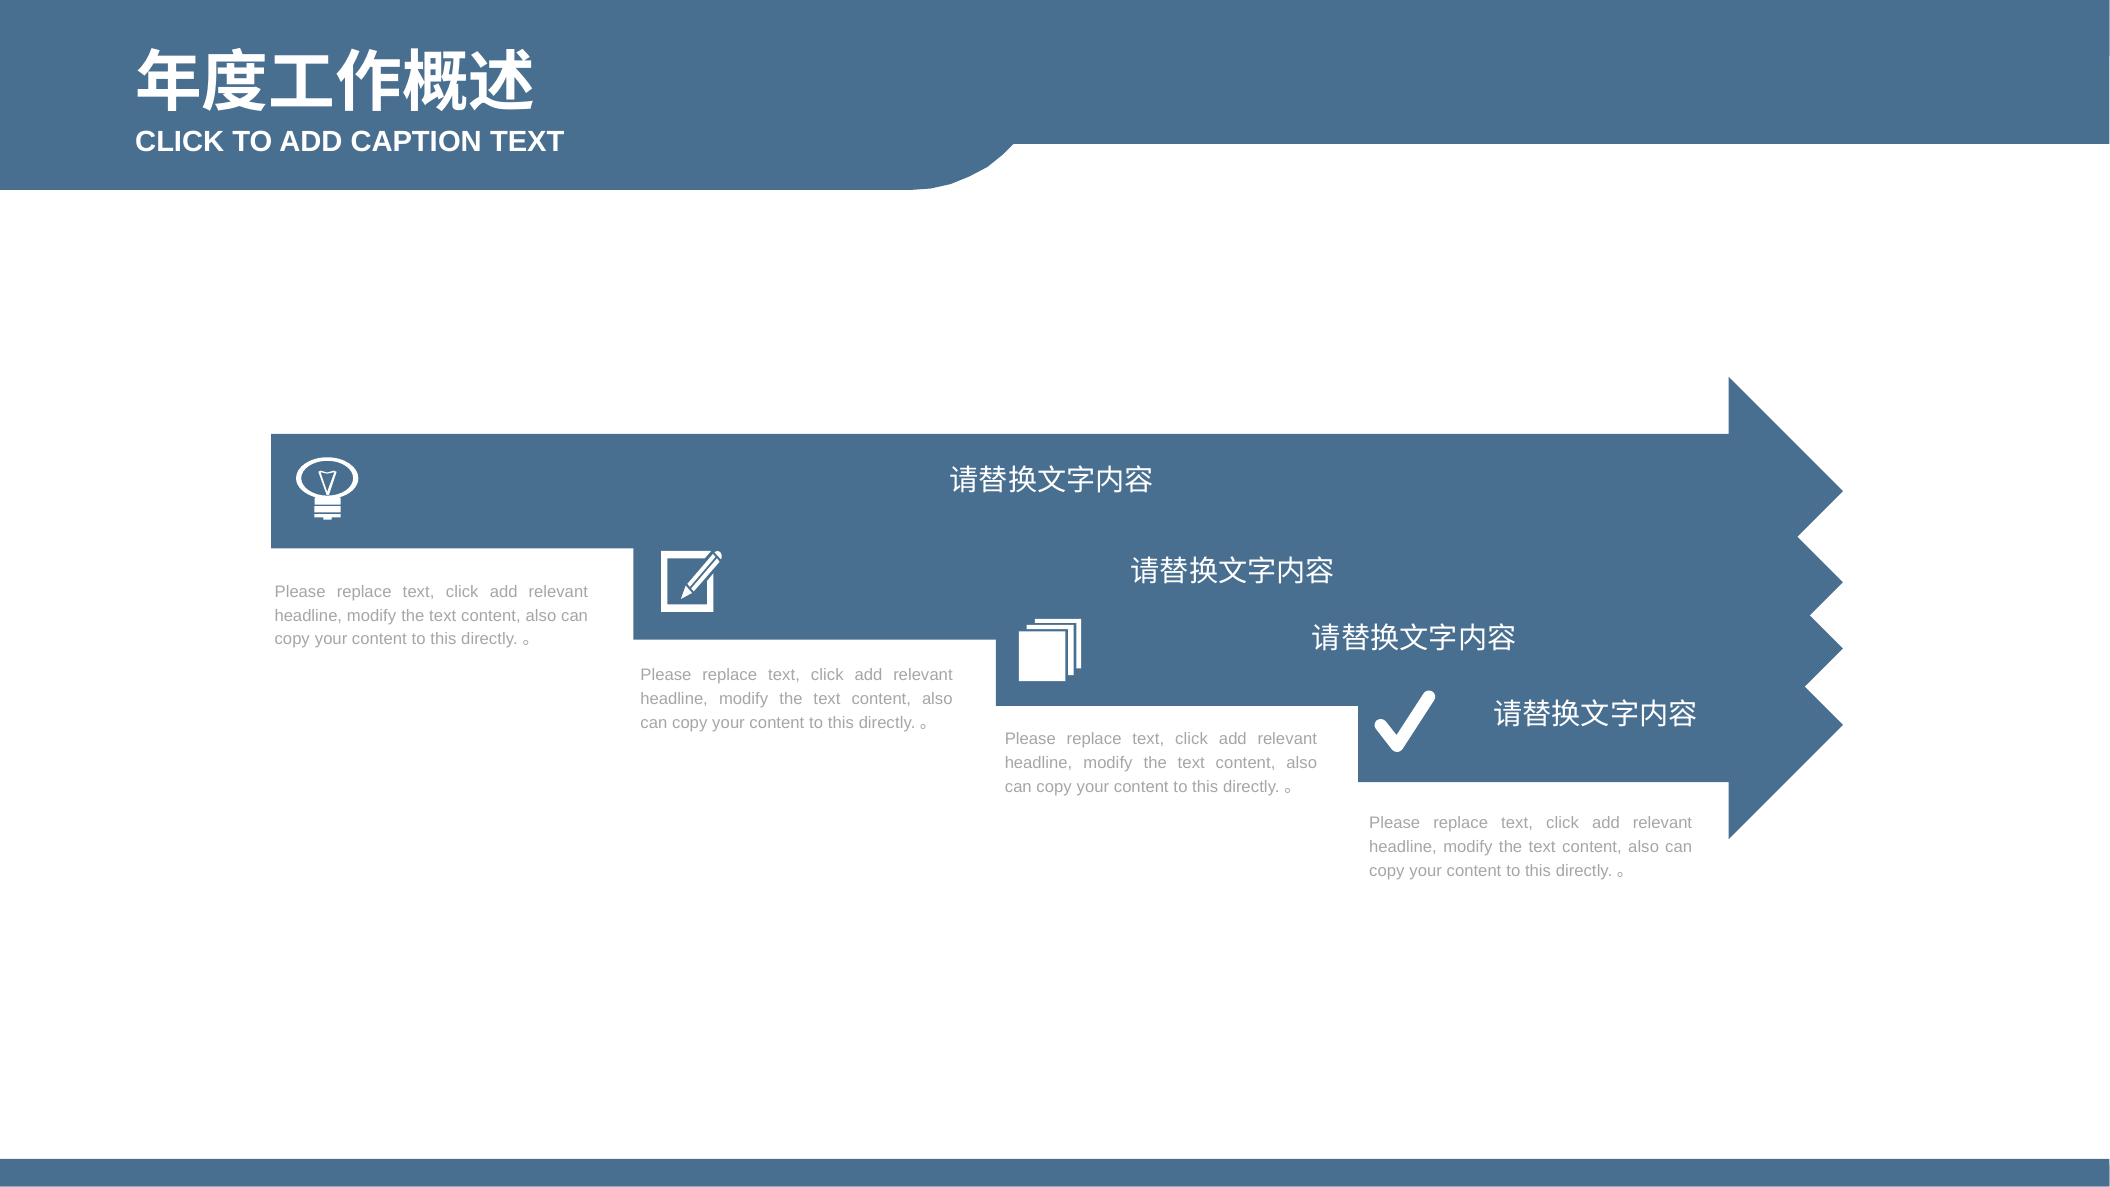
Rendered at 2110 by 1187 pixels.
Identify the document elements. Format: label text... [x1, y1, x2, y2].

text_box Please replace text, click add relevant headline, modify the text content, also can copy your content to this directly.。 [989, 716, 1334, 804]
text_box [1019, 618, 1082, 682]
text_box Please replace text, click add relevant headline, modify the text content, also can copy your content to this directly.。 [258, 568, 605, 657]
text_box Please replace text, click add relevant headline, modify the text content, also can copy your content to this directly.。 [1353, 800, 1709, 888]
text_box [1374, 690, 1436, 753]
text_box 请替换文字内容 [1357, 607, 1845, 842]
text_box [661, 549, 724, 612]
text_box 请替换文字内容 [632, 465, 1845, 641]
text_box 请替换文字内容 [994, 531, 1845, 707]
text_box 请替换文字内容 [270, 374, 1845, 550]
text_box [296, 457, 359, 520]
text_box CLICK TO ADD CAPTION TEXT [135, 122, 596, 158]
text_box 年度工作概述 [135, 38, 596, 119]
text_box Please replace text, click add relevant headline, modify the text content, also can copy your content to this directly.。 [624, 652, 969, 740]
